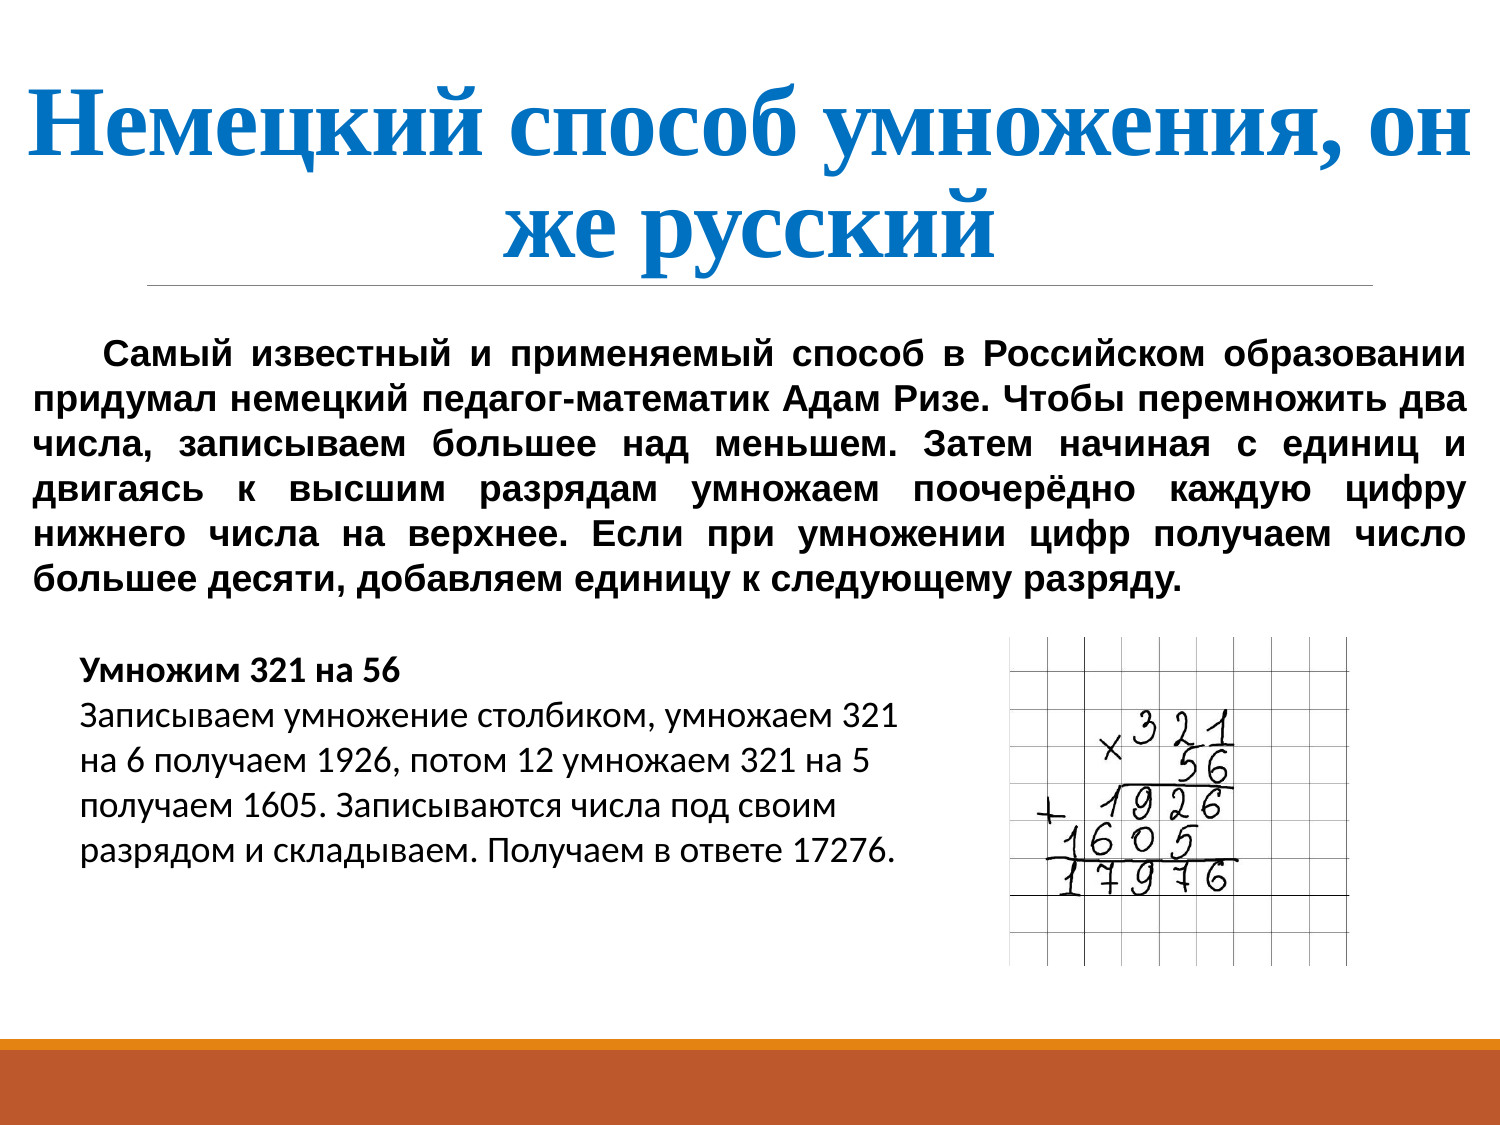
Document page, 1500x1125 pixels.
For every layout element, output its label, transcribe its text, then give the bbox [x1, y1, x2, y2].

text_box Самый известный и применяемый способ в Российском образовании придумал немецкий педагог-математик Адам Ризе. Чтобы перемножить два числа, записываем большее над меньшем. Затем начиная с единиц и двигаясь к высшим разрядам умножаем поочерёдно каждую цифру нижнего числа на верхнее. Если при умножении цифр получаем число большее десяти, добавляем единицу к следующему разряду. [17, 285, 1483, 607]
title Немецкий способ умножения, он же русский [0, 47, 1500, 285]
picture [1009, 637, 1350, 967]
text_box Умножим 321 на 56 Записываем умножение столбиком, умножаем 321 на 6 получаем 1926, потом 12 умножаем 321 на 5 получаем 1605. Записываются числа под своим разрядом и складываем. Получаем в ответе 17276. [64, 637, 953, 878]
